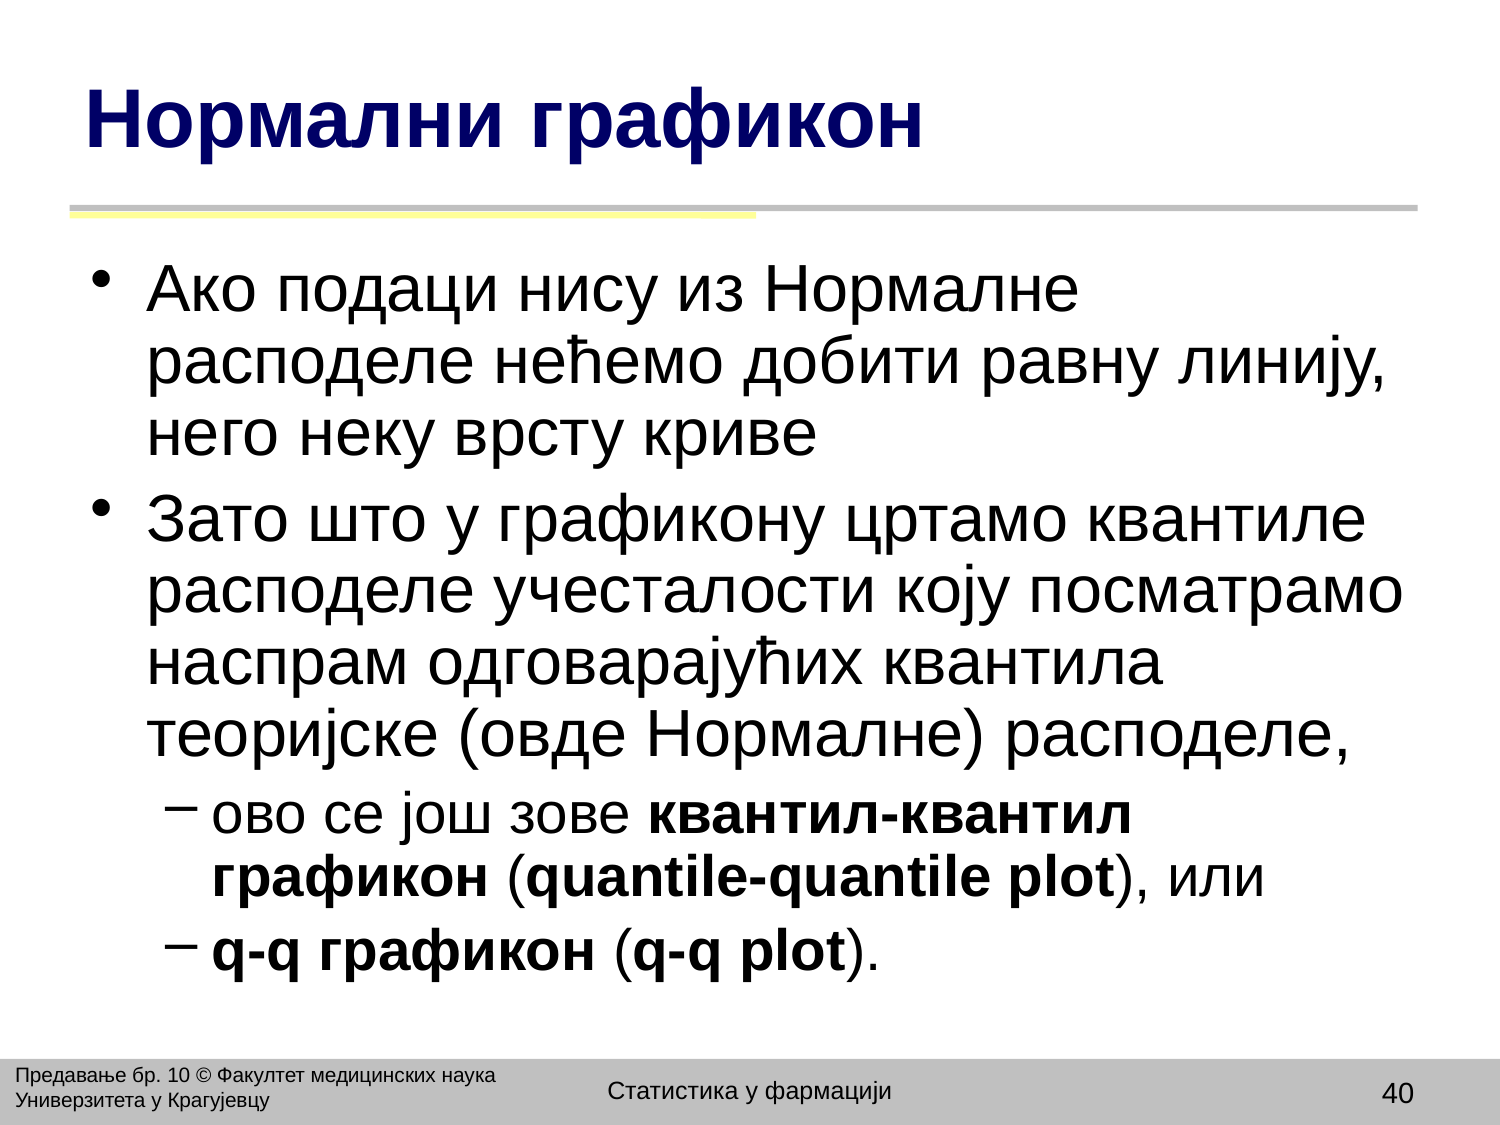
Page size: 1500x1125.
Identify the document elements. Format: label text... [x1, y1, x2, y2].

footer Статистика у фармацији [512, 1066, 988, 1125]
title Нормални графикон [69, 19, 1426, 208]
list Aко подаци нису из Нормалне расподеле нећемо добити равну линију, него неку врсту криве Зато што у графикону цртамо квантиле расподеле учесталости коју посматрамо наспрам одговарајућих квантила теоријске (овде Нормалне) расподеле, ово се још зове квантил-квантил графикон (quantile-quantile plot), или q-q графикон (q-q plot). [74, 246, 1426, 1023]
slide_number 40 [1079, 1066, 1430, 1125]
slide_number Предавање бр. 10 © Факултет медицинских наука Универзитета у Крагујевцу [0, 1053, 622, 1108]
